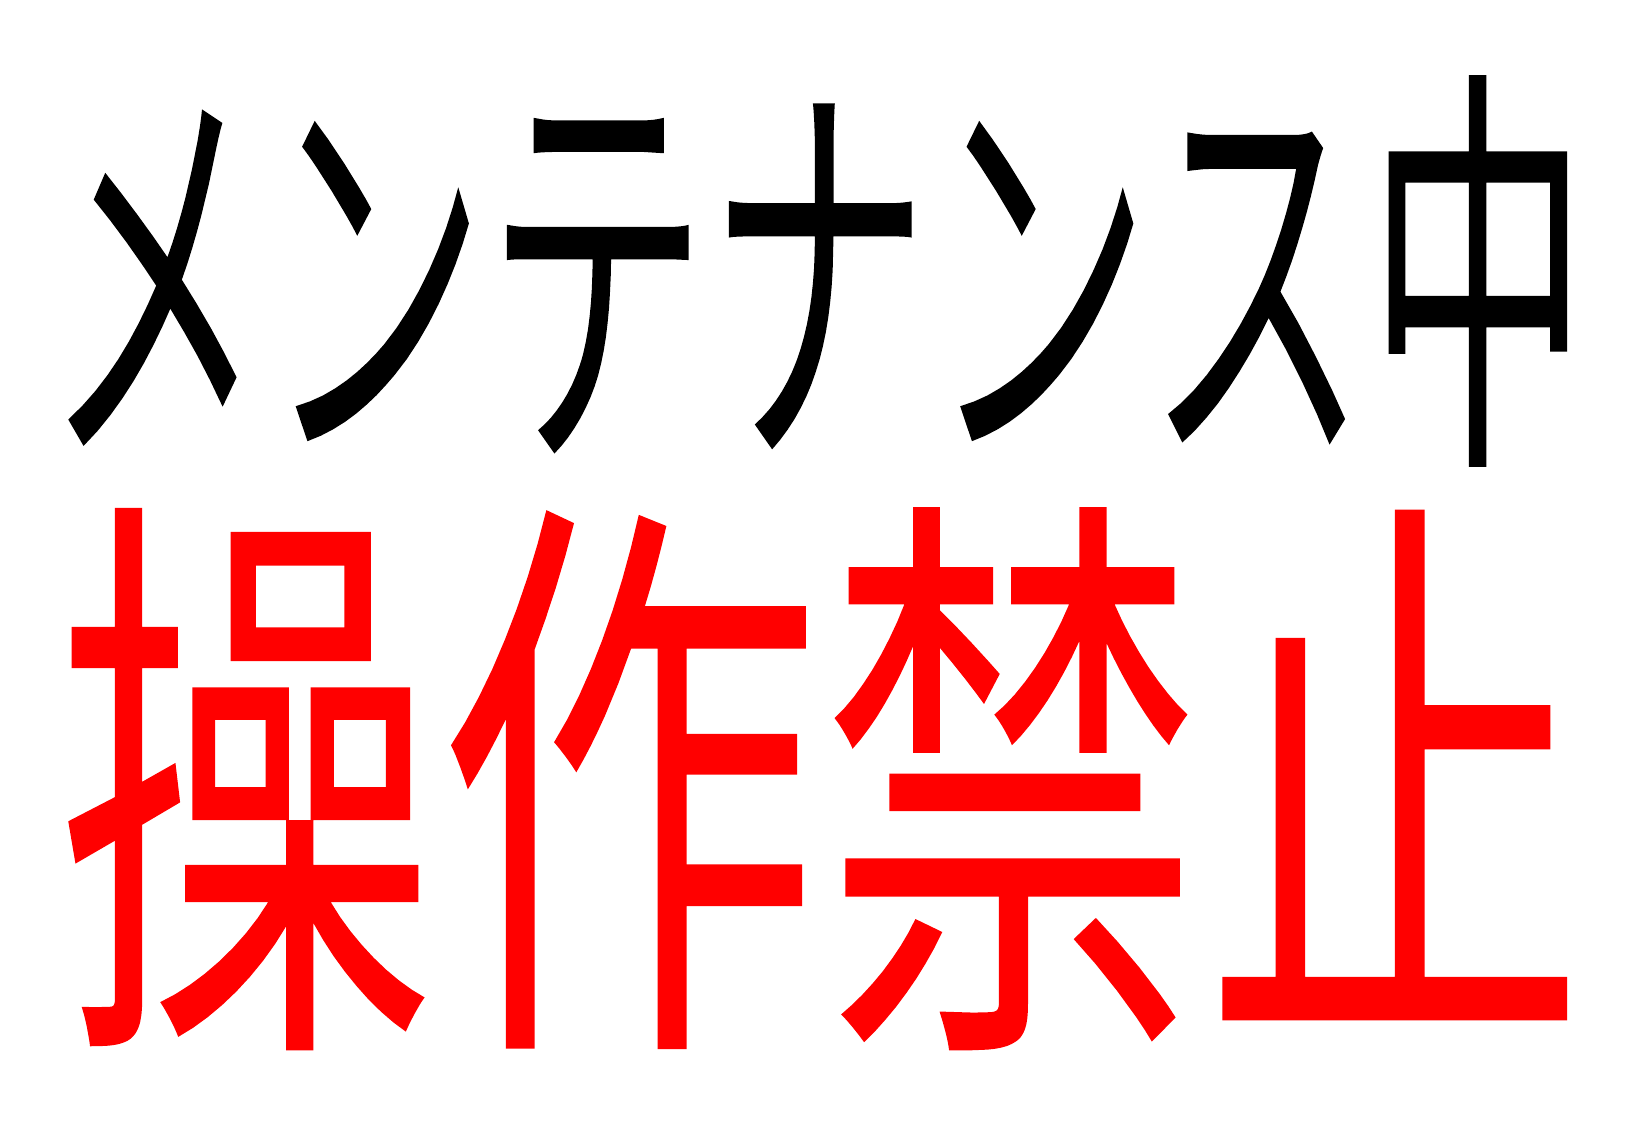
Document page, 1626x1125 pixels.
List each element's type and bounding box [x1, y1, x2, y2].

text_box [68, 74, 1568, 1051]
